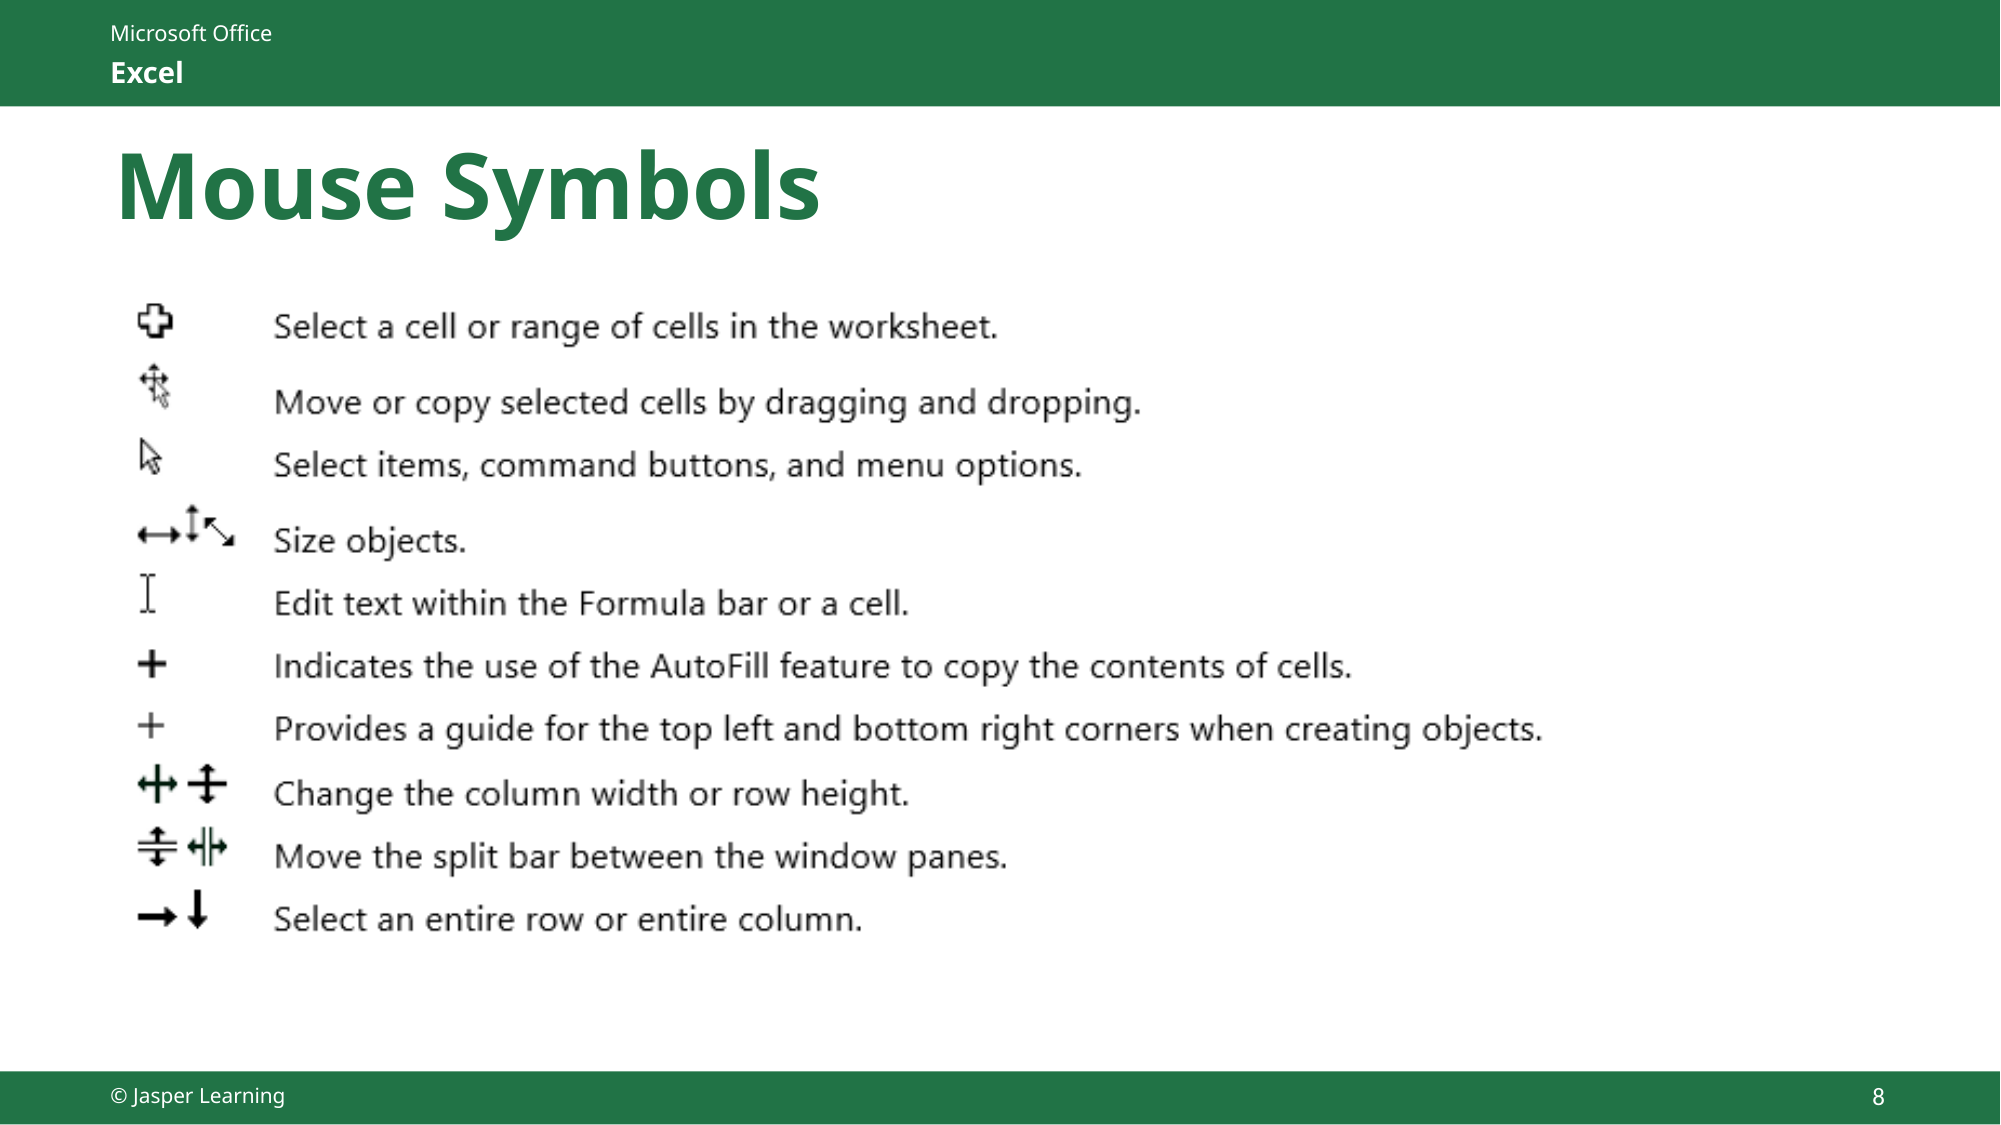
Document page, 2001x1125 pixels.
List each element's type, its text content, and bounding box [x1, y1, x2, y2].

title Mouse Symbols [99, 118, 1866, 248]
picture [117, 289, 1551, 954]
slide_number 8 [1433, 1065, 1900, 1125]
footer © Jasper Learning [95, 1065, 729, 1125]
